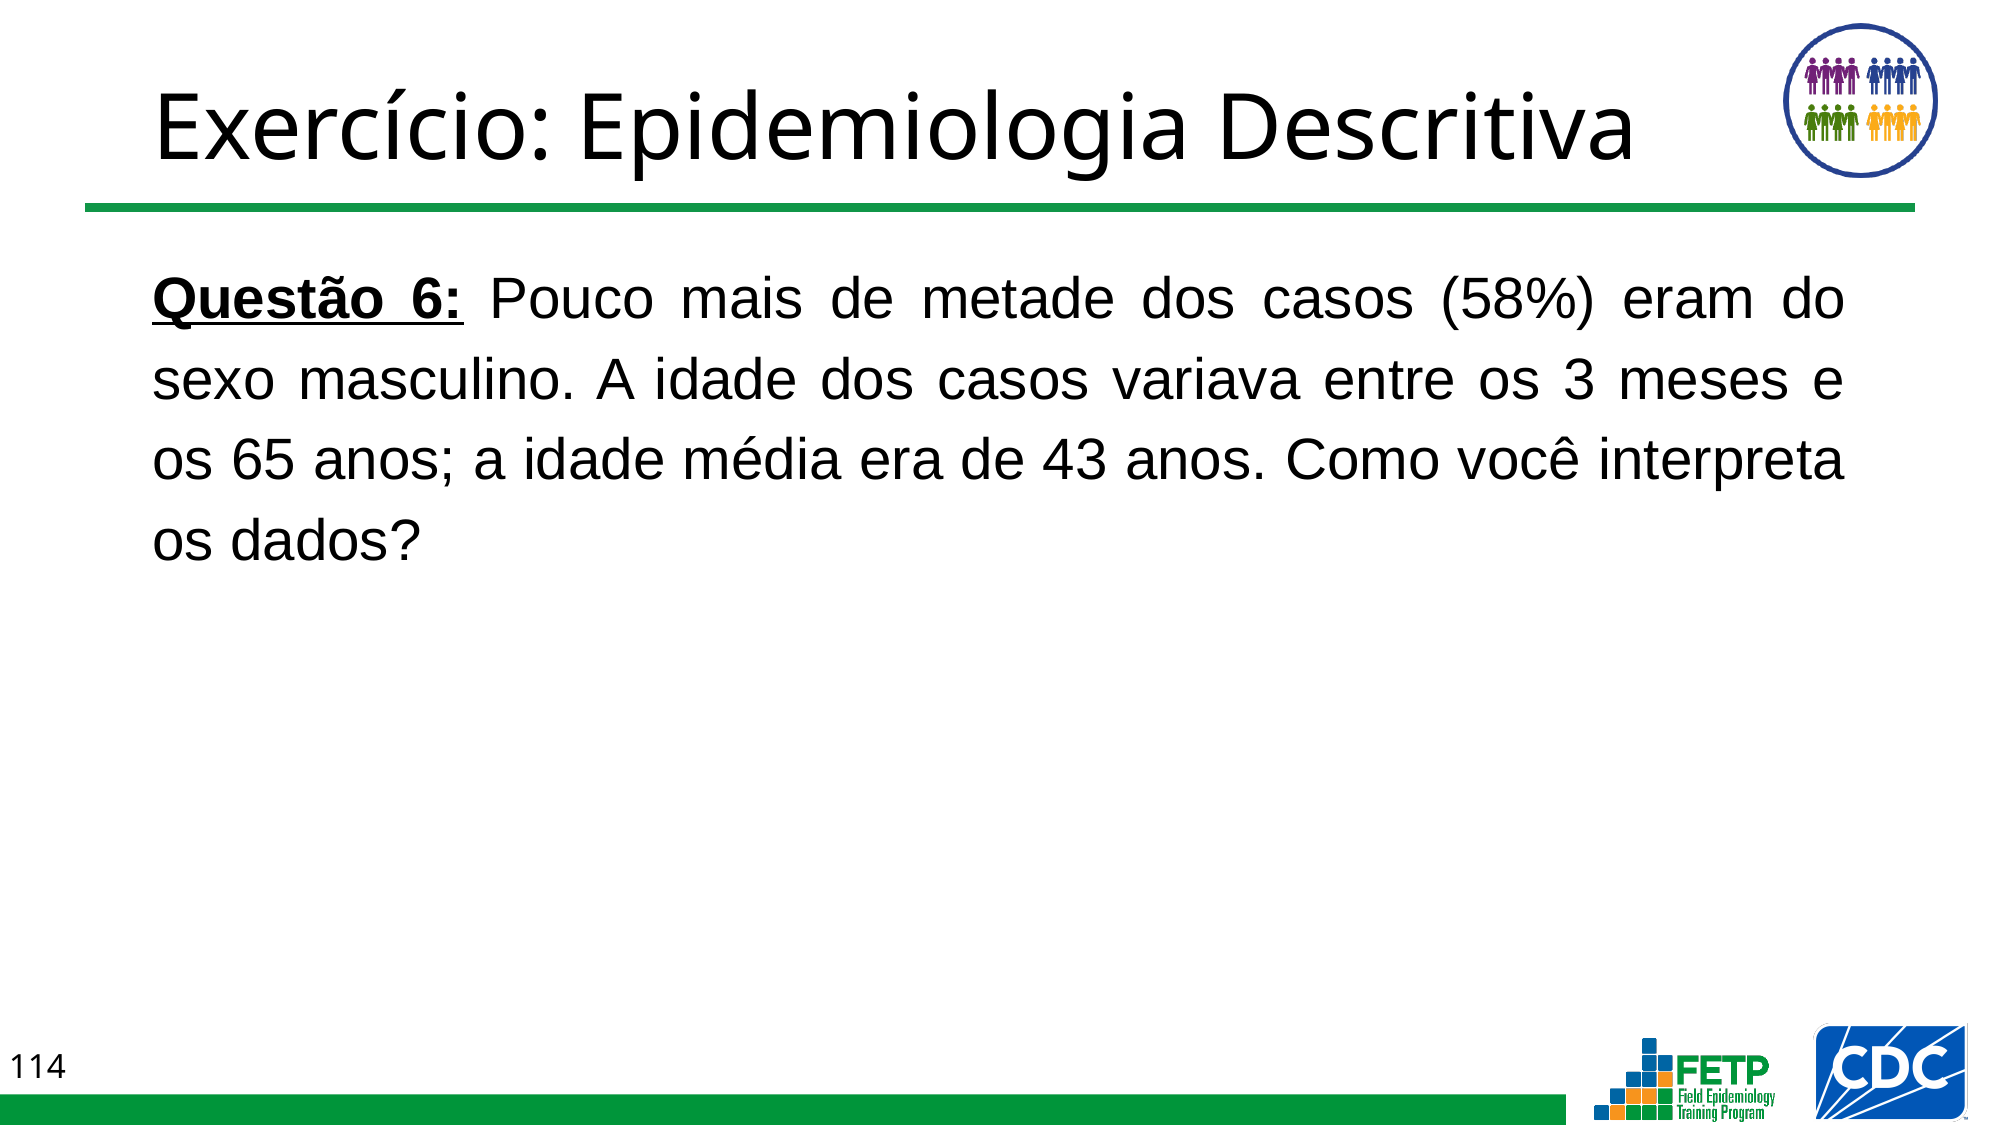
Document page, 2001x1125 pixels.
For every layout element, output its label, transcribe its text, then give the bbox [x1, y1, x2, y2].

list Questão 6: Pouco mais de metade dos casos (58%) eram do sexo masculino. A idade dos casos variava entre os 3 meses e os 65 anos; a idade média era de 43 anos. Como você interpreta os dados? [137, 242, 1863, 1004]
title Exercício: Epidemiologia Descritiva [137, 73, 1738, 205]
picture [1594, 1038, 1775, 1122]
picture [1783, 23, 1938, 178]
picture [1813, 1023, 1968, 1122]
